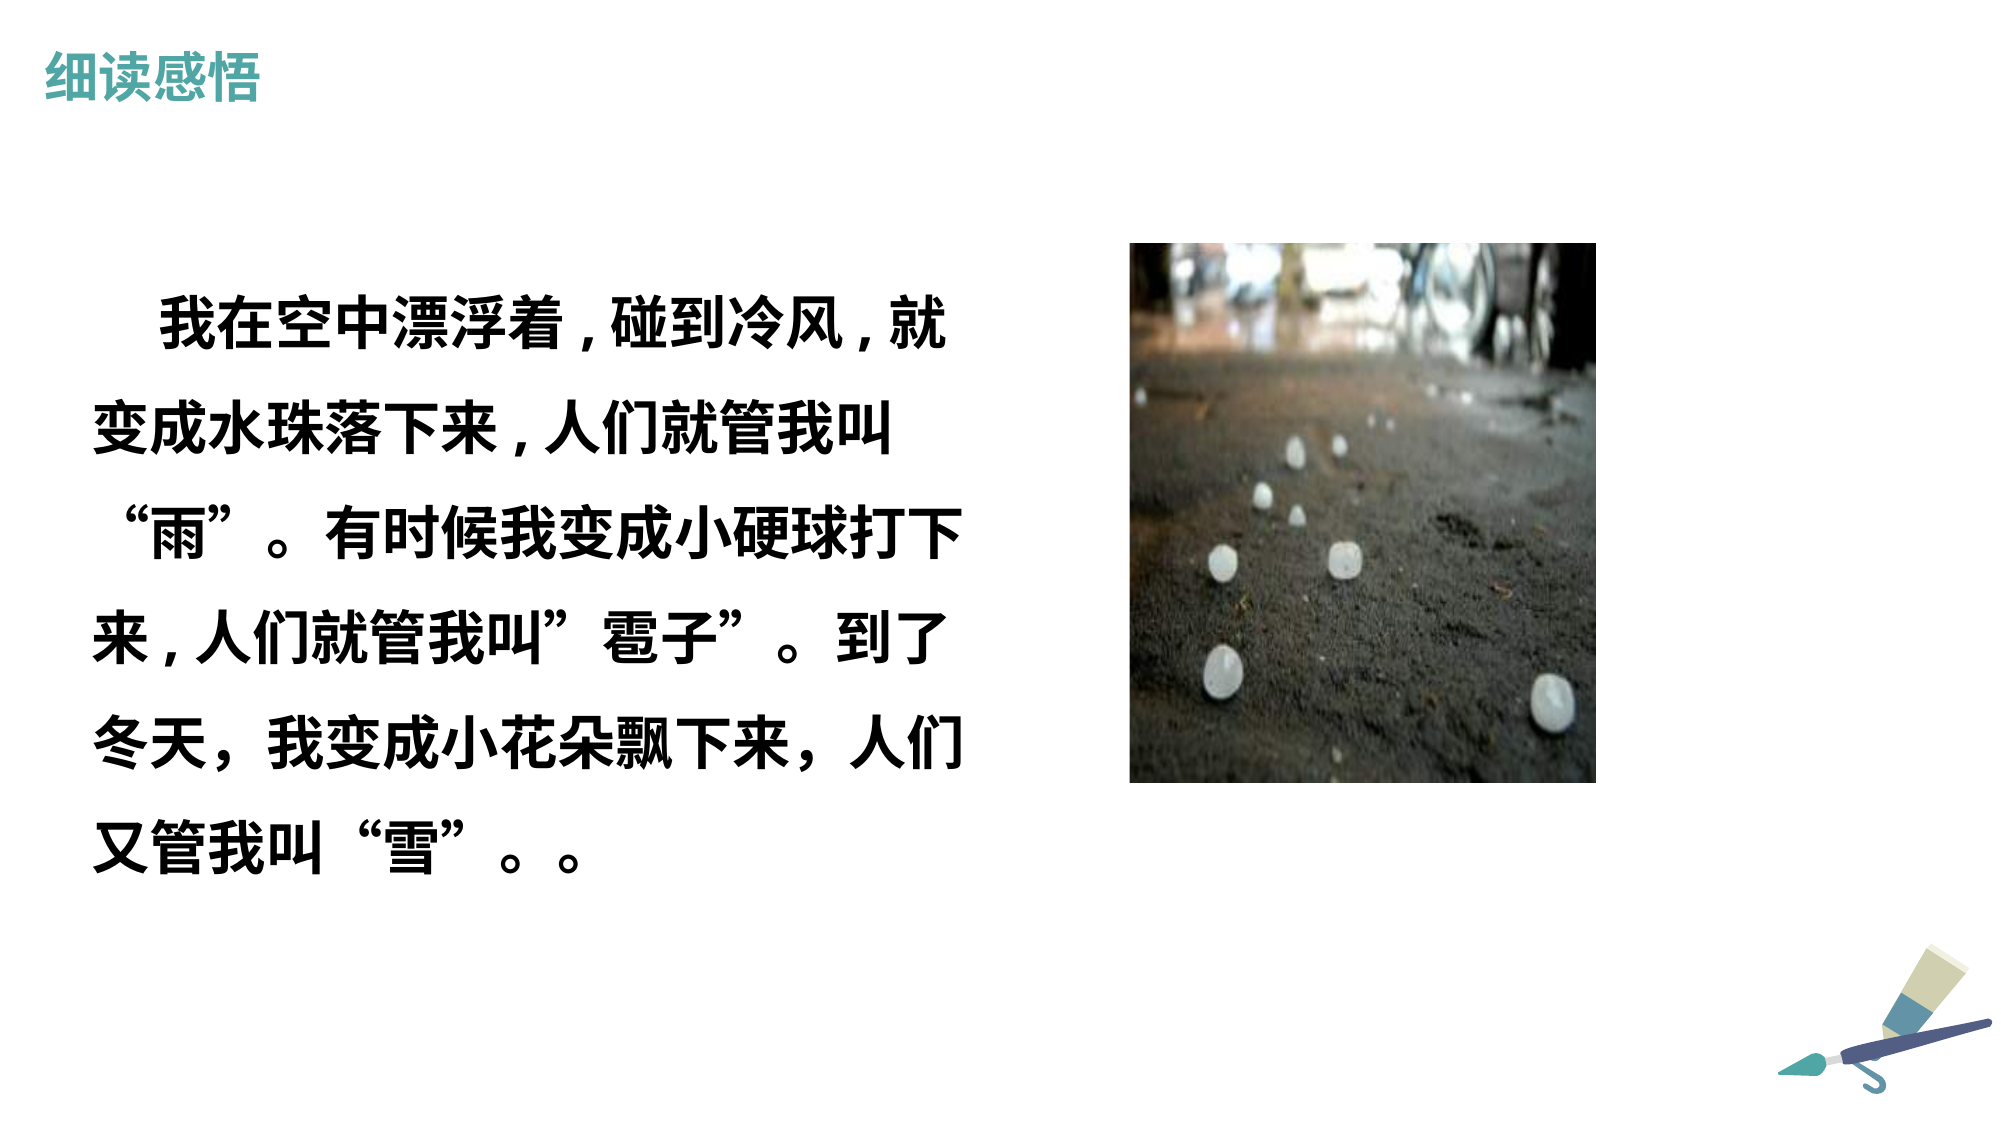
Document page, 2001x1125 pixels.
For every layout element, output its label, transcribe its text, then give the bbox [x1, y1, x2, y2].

picture [1129, 243, 1596, 783]
text_box 细读感悟 [29, 36, 345, 116]
text_box 我在空中漂浮着,碰到冷风,就变成水珠落下来,人们就管我叫“雨”。有时候我变成小硬球打下来,人们就管我叫”雹子”。到了冬天，我变成小花朵飘下来，人们又管我叫“雪”。。 [76, 243, 1015, 889]
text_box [1811, 945, 1974, 1125]
